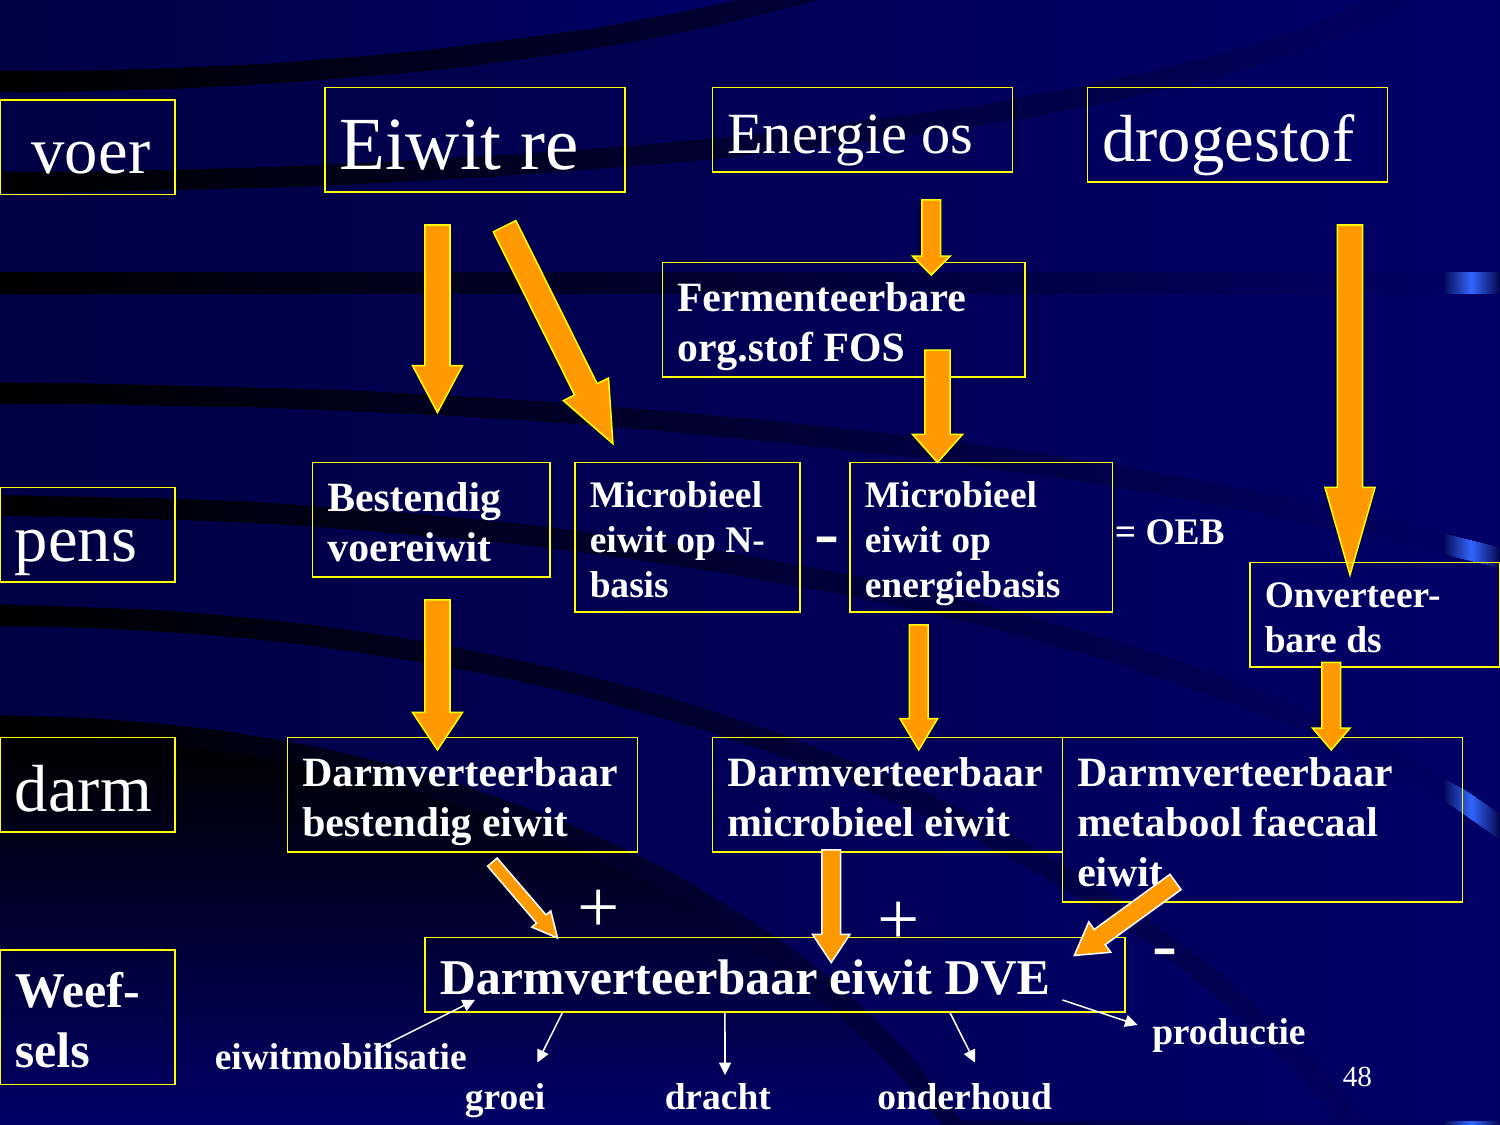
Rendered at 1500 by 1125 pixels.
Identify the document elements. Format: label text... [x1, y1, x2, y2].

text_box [1062, 662, 1463, 905]
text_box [812, 849, 938, 968]
text_box Darmverteerbaar eiwit DVE [425, 937, 1058, 998]
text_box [287, 599, 638, 855]
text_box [512, 849, 638, 956]
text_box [662, 199, 1026, 380]
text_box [533, 213, 801, 615]
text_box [1116, 474, 1244, 581]
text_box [1062, 887, 1213, 993]
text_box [199, 999, 1451, 1125]
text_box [0, 99, 176, 1087]
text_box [324, 87, 1388, 195]
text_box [712, 624, 1063, 855]
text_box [1249, 224, 1500, 670]
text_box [849, 349, 1113, 615]
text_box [312, 224, 528, 580]
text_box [805, 474, 844, 581]
